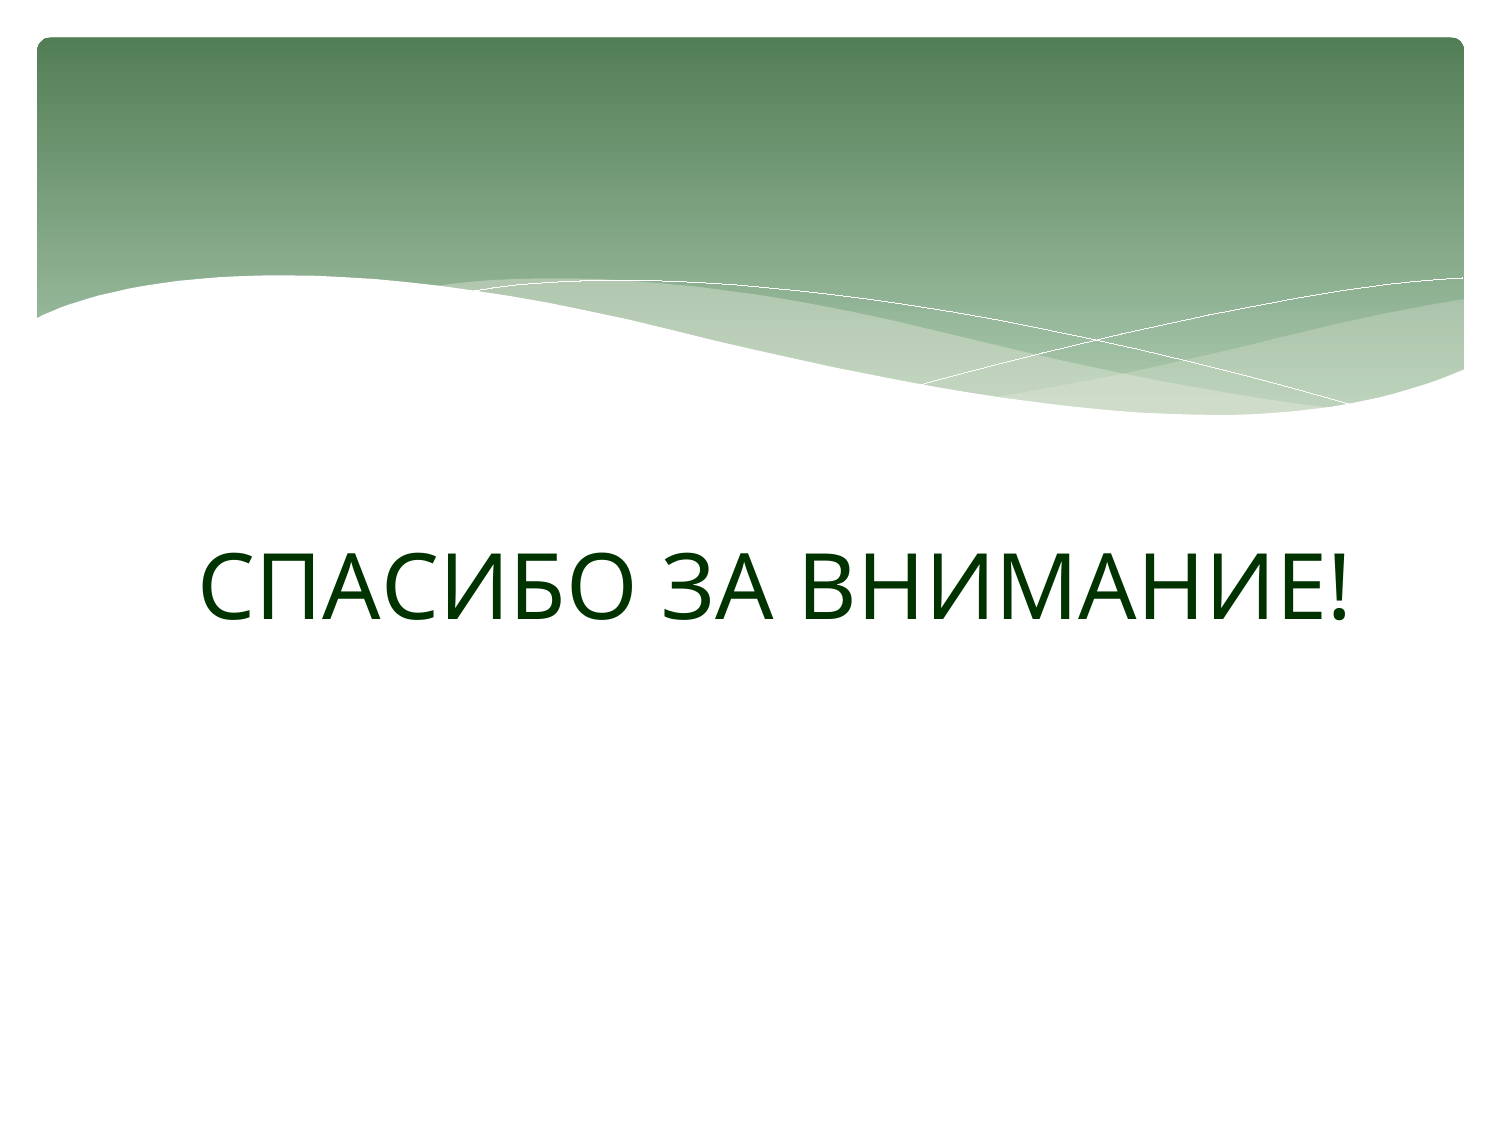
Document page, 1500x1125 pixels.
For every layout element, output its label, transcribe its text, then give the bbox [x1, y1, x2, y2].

title СПАСИБО ЗА ВНИМАНИЕ! [100, 479, 1451, 686]
